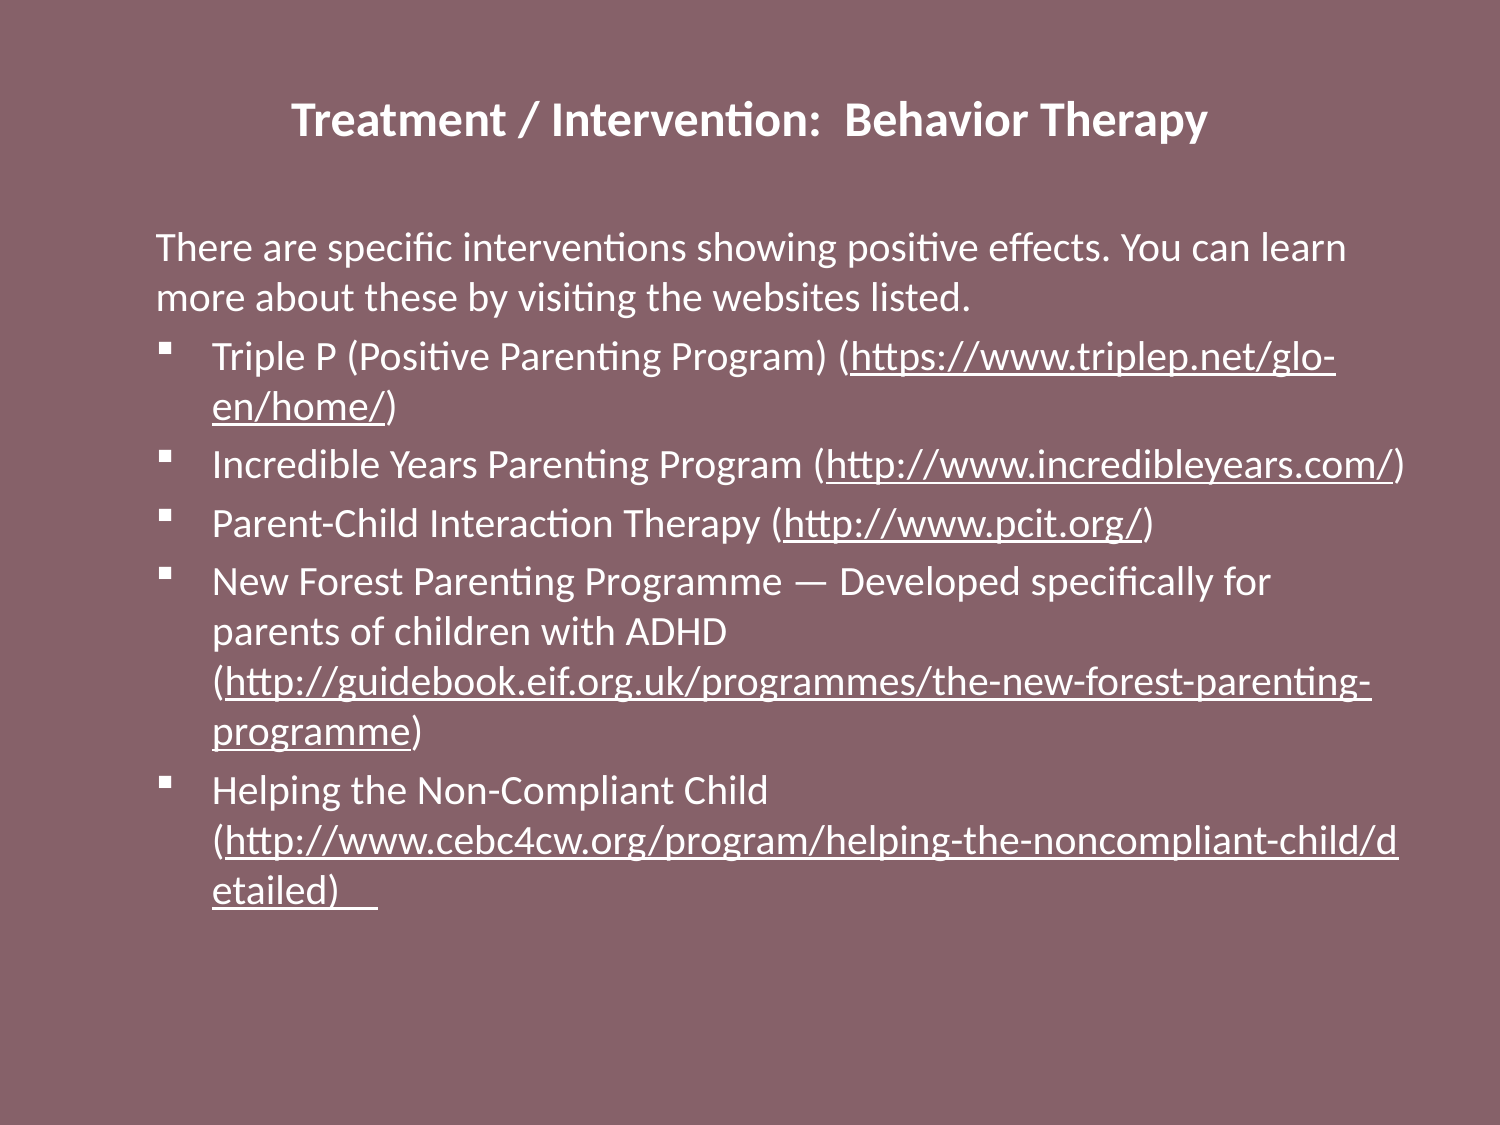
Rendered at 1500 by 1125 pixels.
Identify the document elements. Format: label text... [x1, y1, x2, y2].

list There are specific interventions showing positive effects. You can learn more about these by visiting the websites listed. Triple P (Positive Parenting Program) (https://www.triplep.net/glo-en/home/) Incredible Years Parenting Program (http://www.incredibleyears.com/) Parent-Child Interaction Therapy (http://www.pcit.org/) New Forest Parenting Programme — Developed specifically for parents of children with ADHD (http://guidebook.eif.org.uk/programmes/the-new-forest-parenting-programme) Helping the Non-Compliant Child (http://www.cebc4cw.org/program/helping-the-noncompliant-child/detailed) [75, 212, 1425, 1050]
title Treatment / Intervention: Behavior Therapy [75, 45, 1425, 188]
